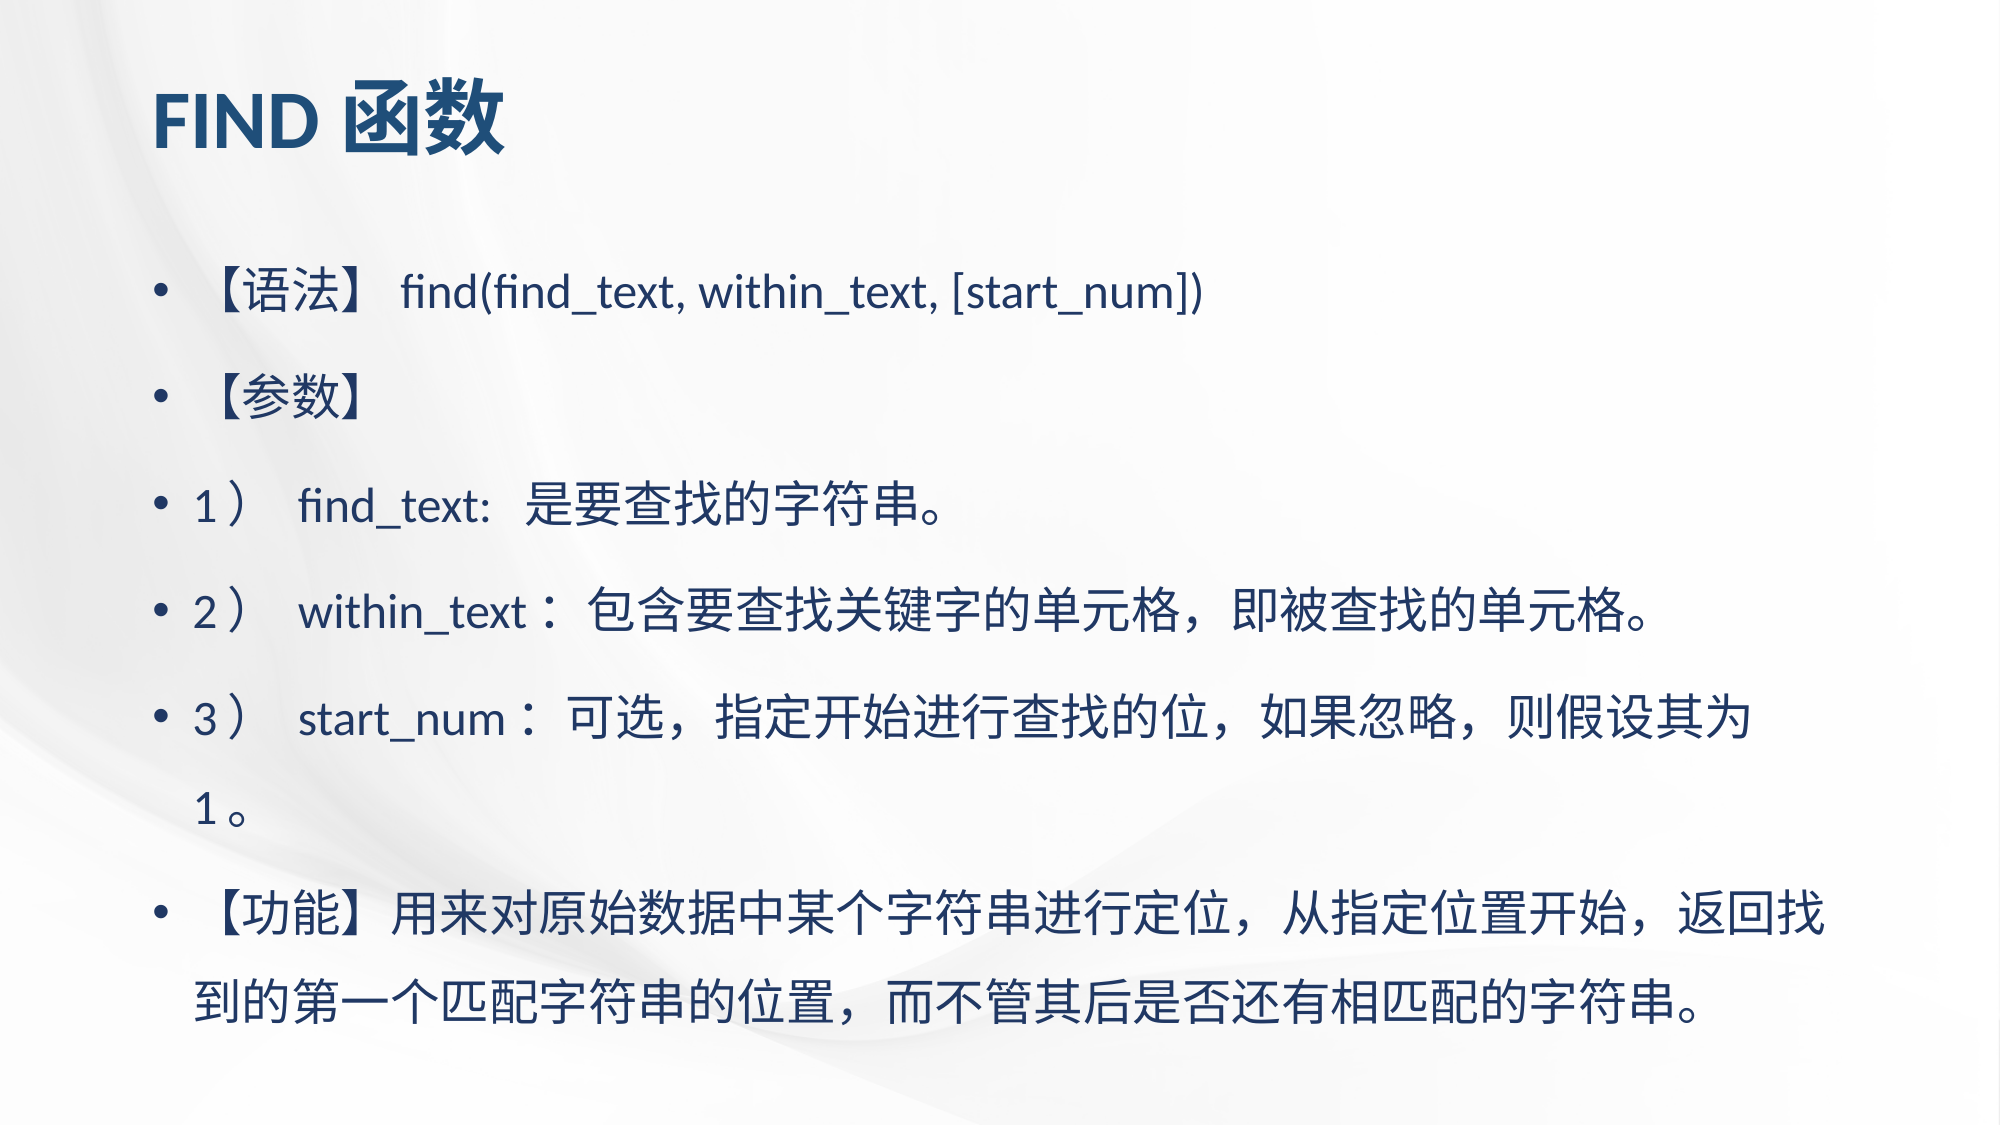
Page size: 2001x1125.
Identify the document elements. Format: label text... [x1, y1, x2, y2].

title FIND函数 [137, 59, 1863, 184]
list 【语法】find(find_text, within_text, [start_num]) 【参数】 1） find_text: 是要查找的字符串。 2） within_text：包含要查找关键字的单元格，即被查找的单元格。 3） start_num：可选，指定开始进行查找的位，如果忽略，则假设其为 1。 【功能】用来对原始数据中某个字符串进行定位，从指定位置开始，返回找到的第一个匹配字符串的位置，而不管其后是否还有相匹配的字符串。 [137, 222, 1863, 1043]
